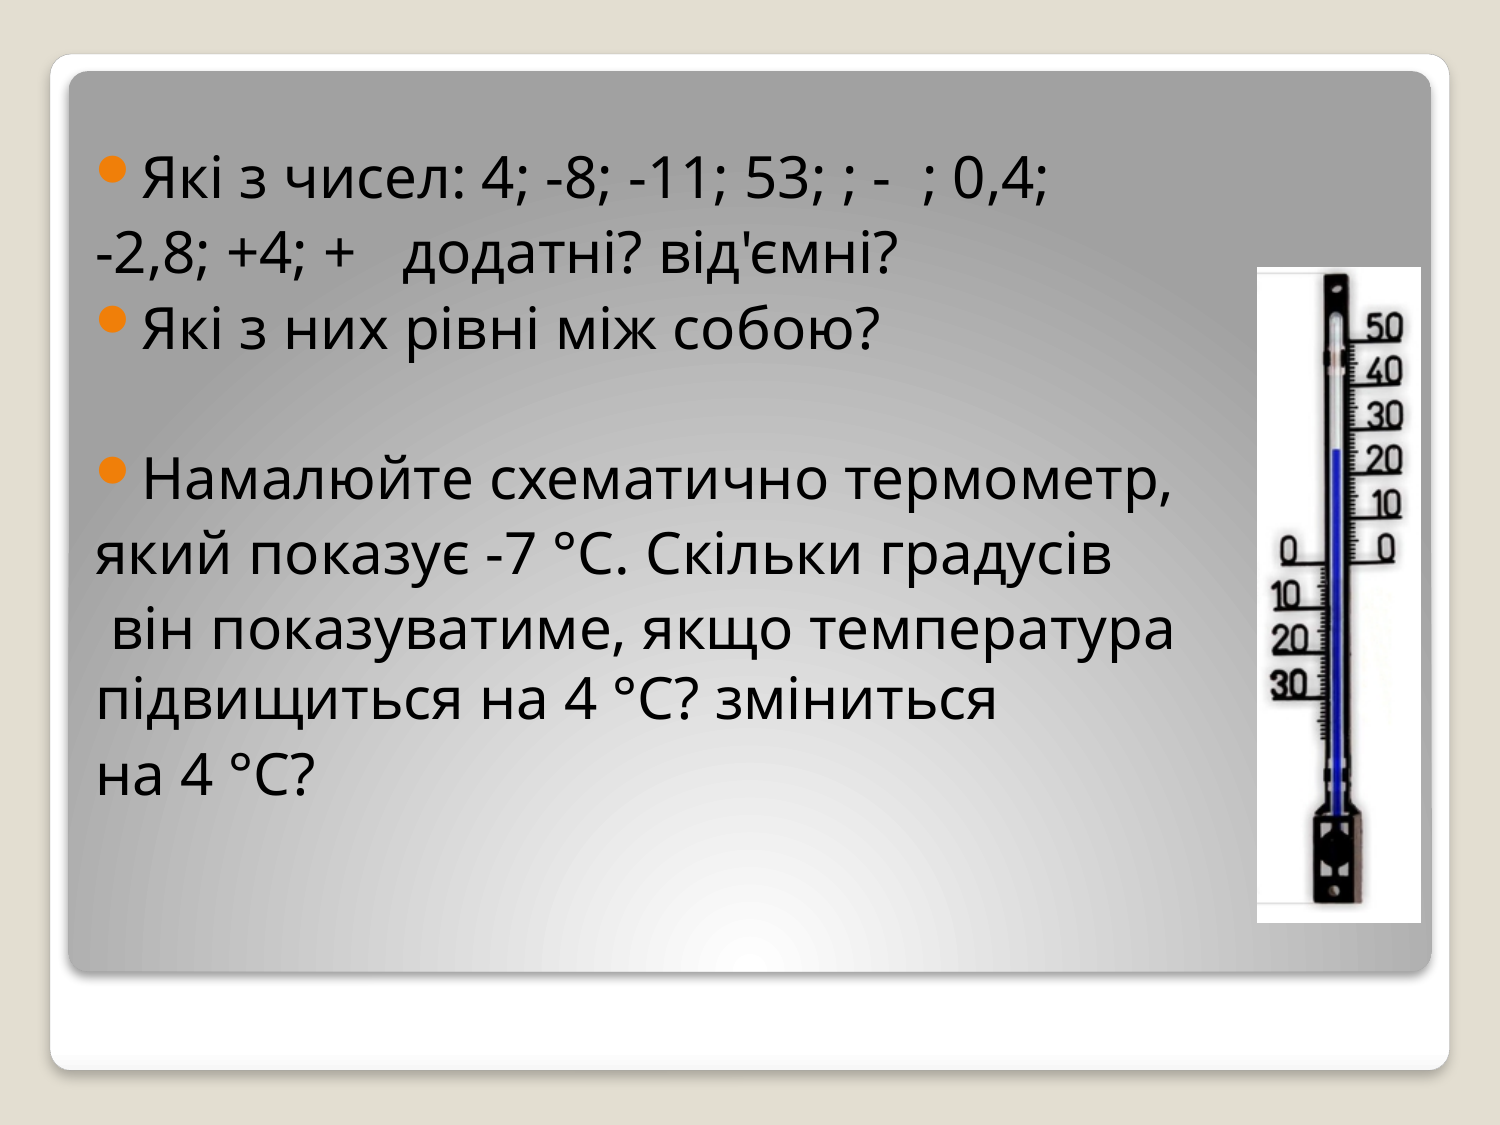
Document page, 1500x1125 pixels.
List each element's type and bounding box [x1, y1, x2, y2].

picture [1257, 266, 1421, 923]
